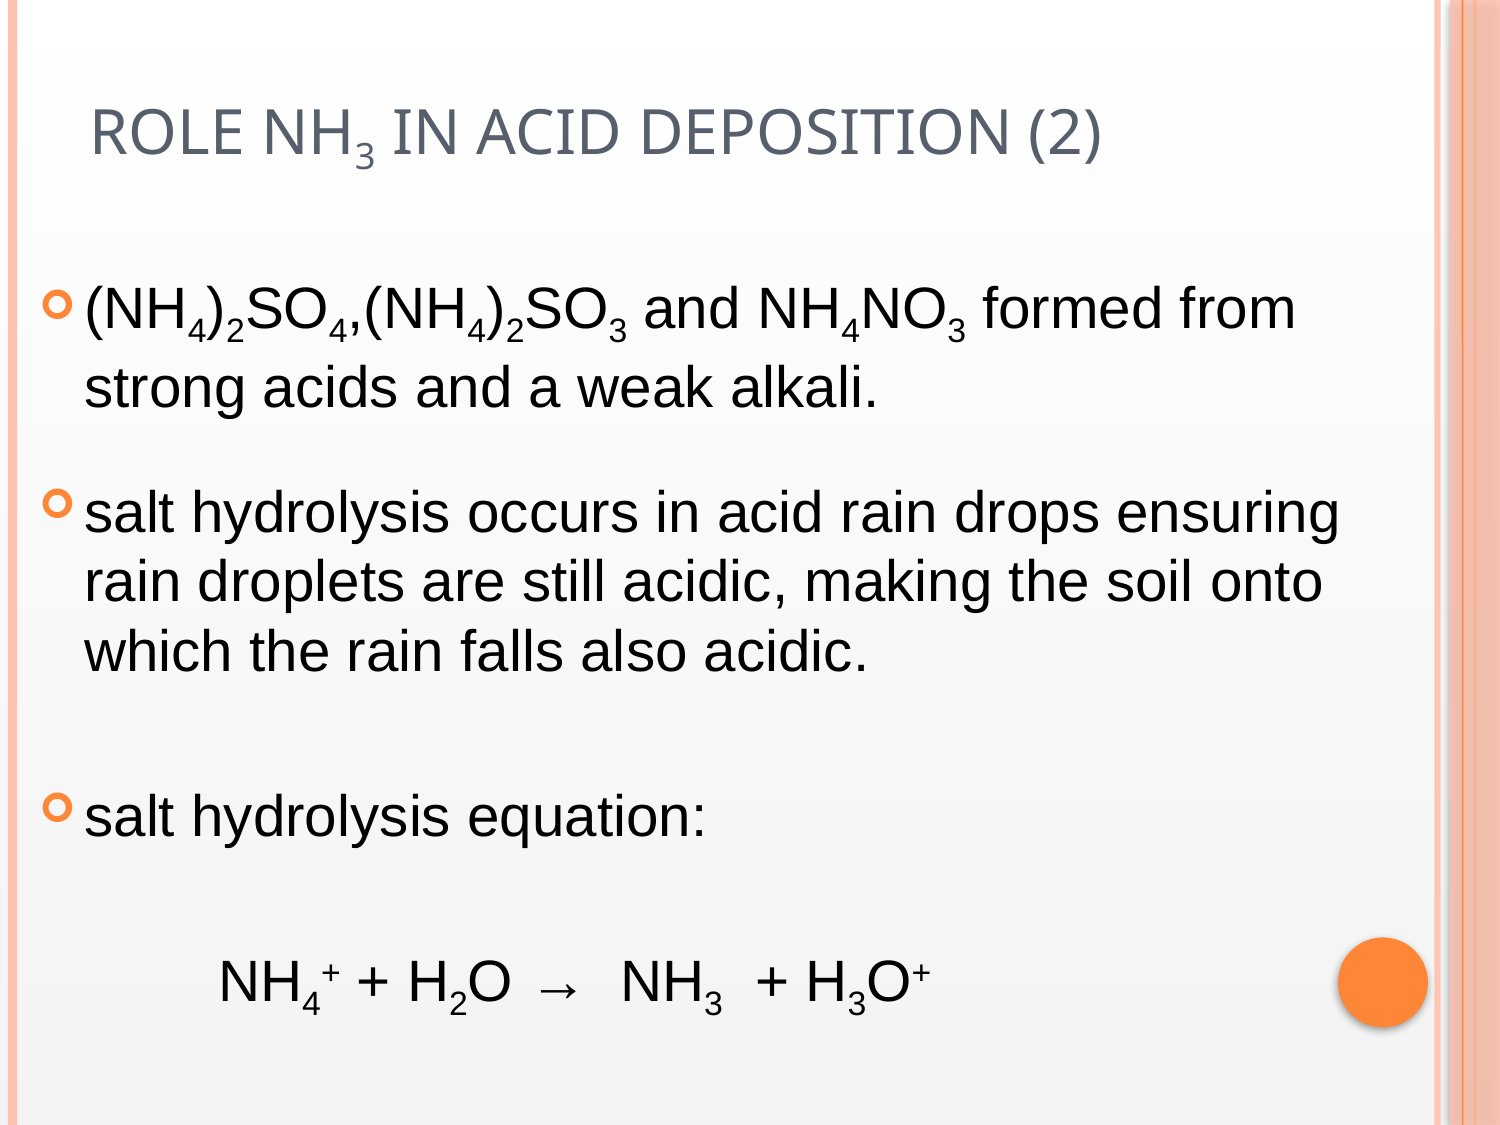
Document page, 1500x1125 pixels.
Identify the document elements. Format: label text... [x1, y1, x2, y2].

title Role NH3 in acid deposition (2) [75, 0, 1300, 185]
list (NH4)2SO4,(NH4)2SO3 and NH4NO3 formed from strong acids and a weak alkali. salt hydrolysis occurs in acid rain drops ensuring rain droplets are still acidic, making the soil onto which the rain falls also acidic. salt hydrolysis equation: NH4+ + H2O → NH3 + H3O+ [24, 262, 1448, 1062]
